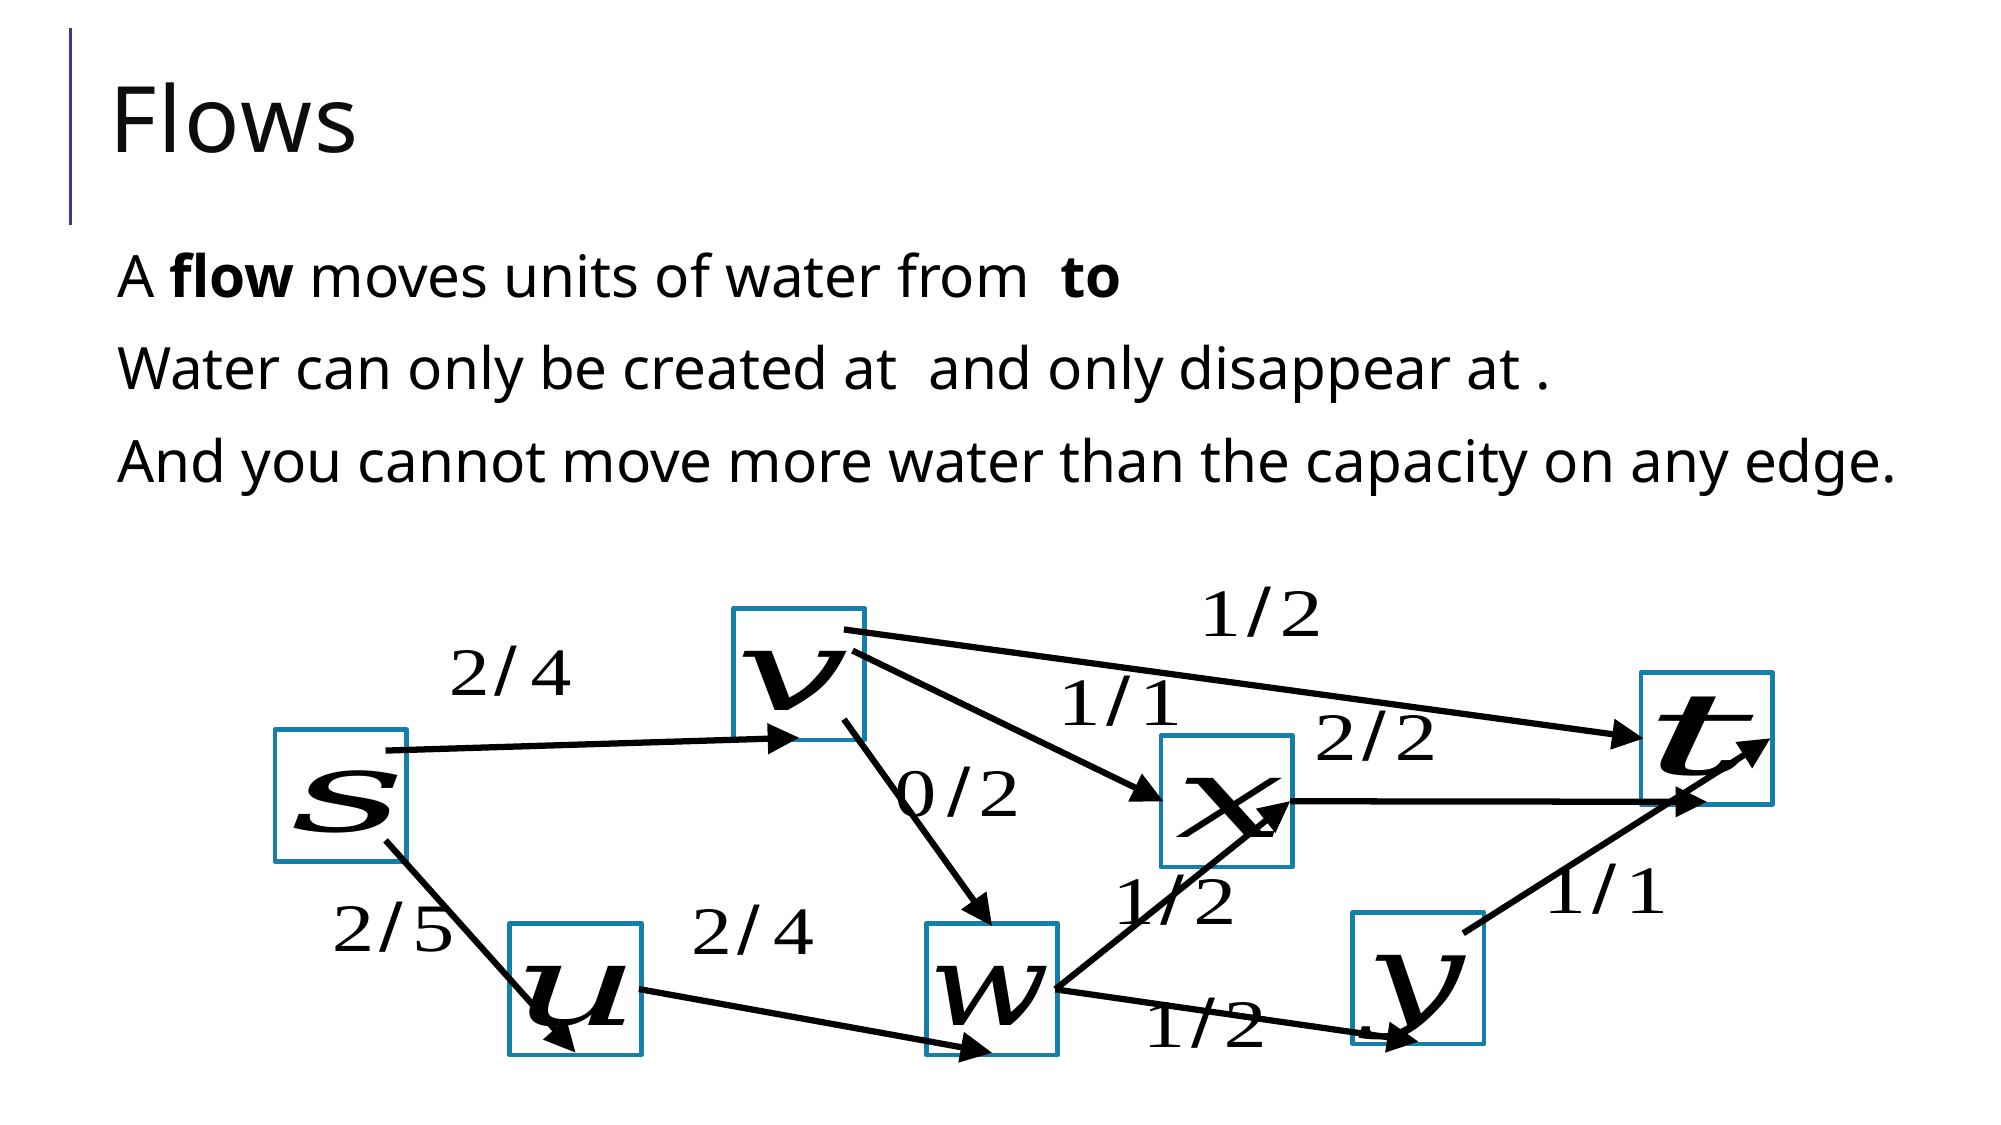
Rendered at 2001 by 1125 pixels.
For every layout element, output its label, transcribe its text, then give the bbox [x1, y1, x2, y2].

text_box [1055, 977, 1356, 990]
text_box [843, 718, 993, 927]
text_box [852, 701, 1183, 757]
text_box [843, 629, 1663, 694]
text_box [1462, 782, 1663, 934]
title Flows [94, 43, 1930, 210]
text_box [385, 674, 736, 751]
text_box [1055, 845, 1182, 974]
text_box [385, 840, 513, 990]
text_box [1289, 738, 1644, 802]
